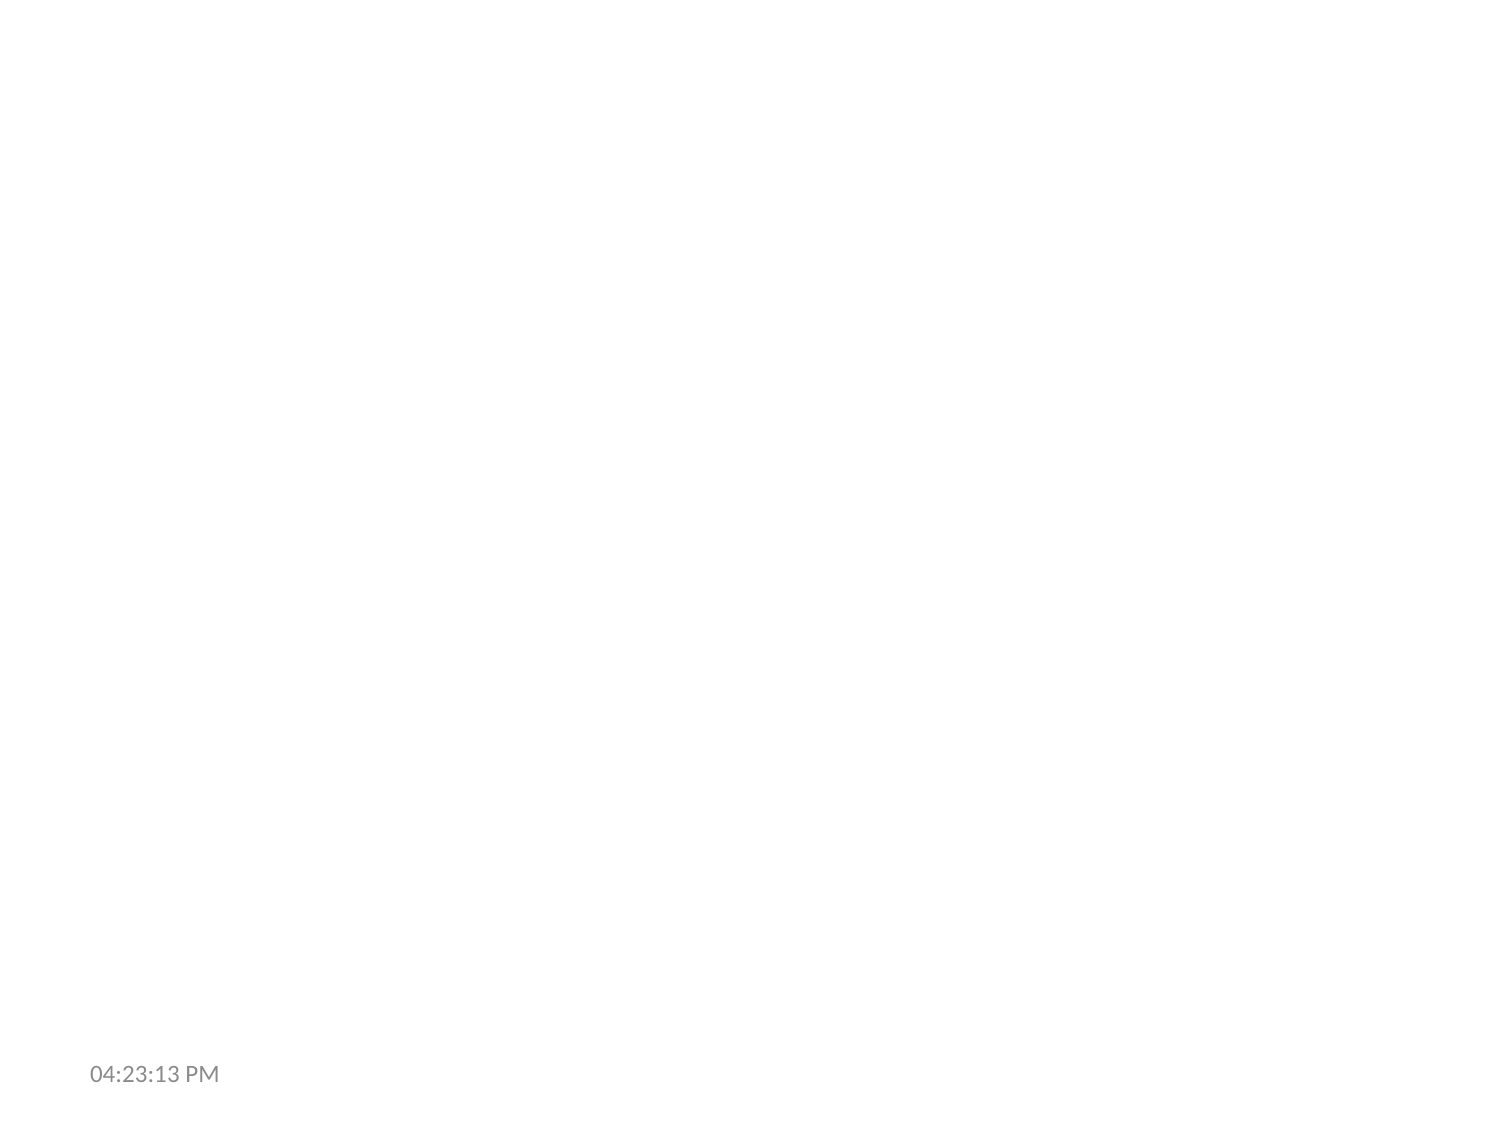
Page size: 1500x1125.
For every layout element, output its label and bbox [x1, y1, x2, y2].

slide_number [75, 1042, 425, 1103]
